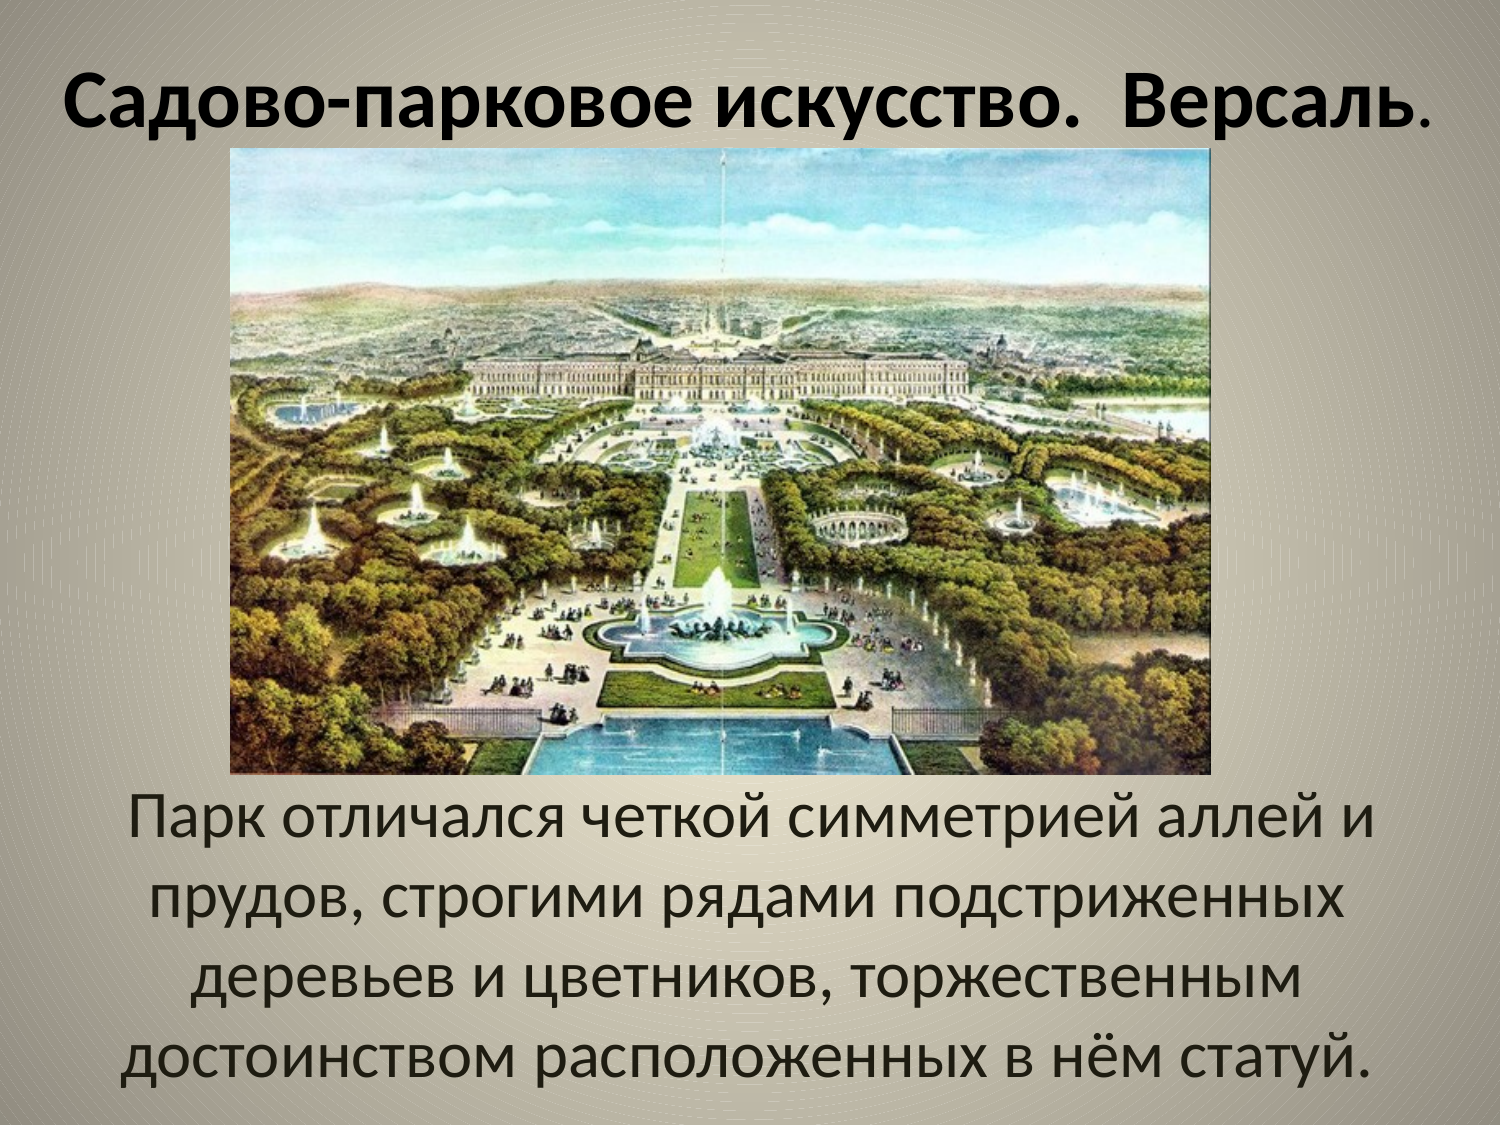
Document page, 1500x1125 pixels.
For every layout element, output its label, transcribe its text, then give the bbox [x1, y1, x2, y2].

list Парк отличался четкой симметрией аллей и прудов, строгими рядами подстриженных деревьев и цветников, торжественным достоинством расположенных в нём статуй. [0, 763, 1439, 981]
title Садово-парковое искусство. Версаль. [0, 0, 1500, 188]
picture [229, 148, 1211, 776]
